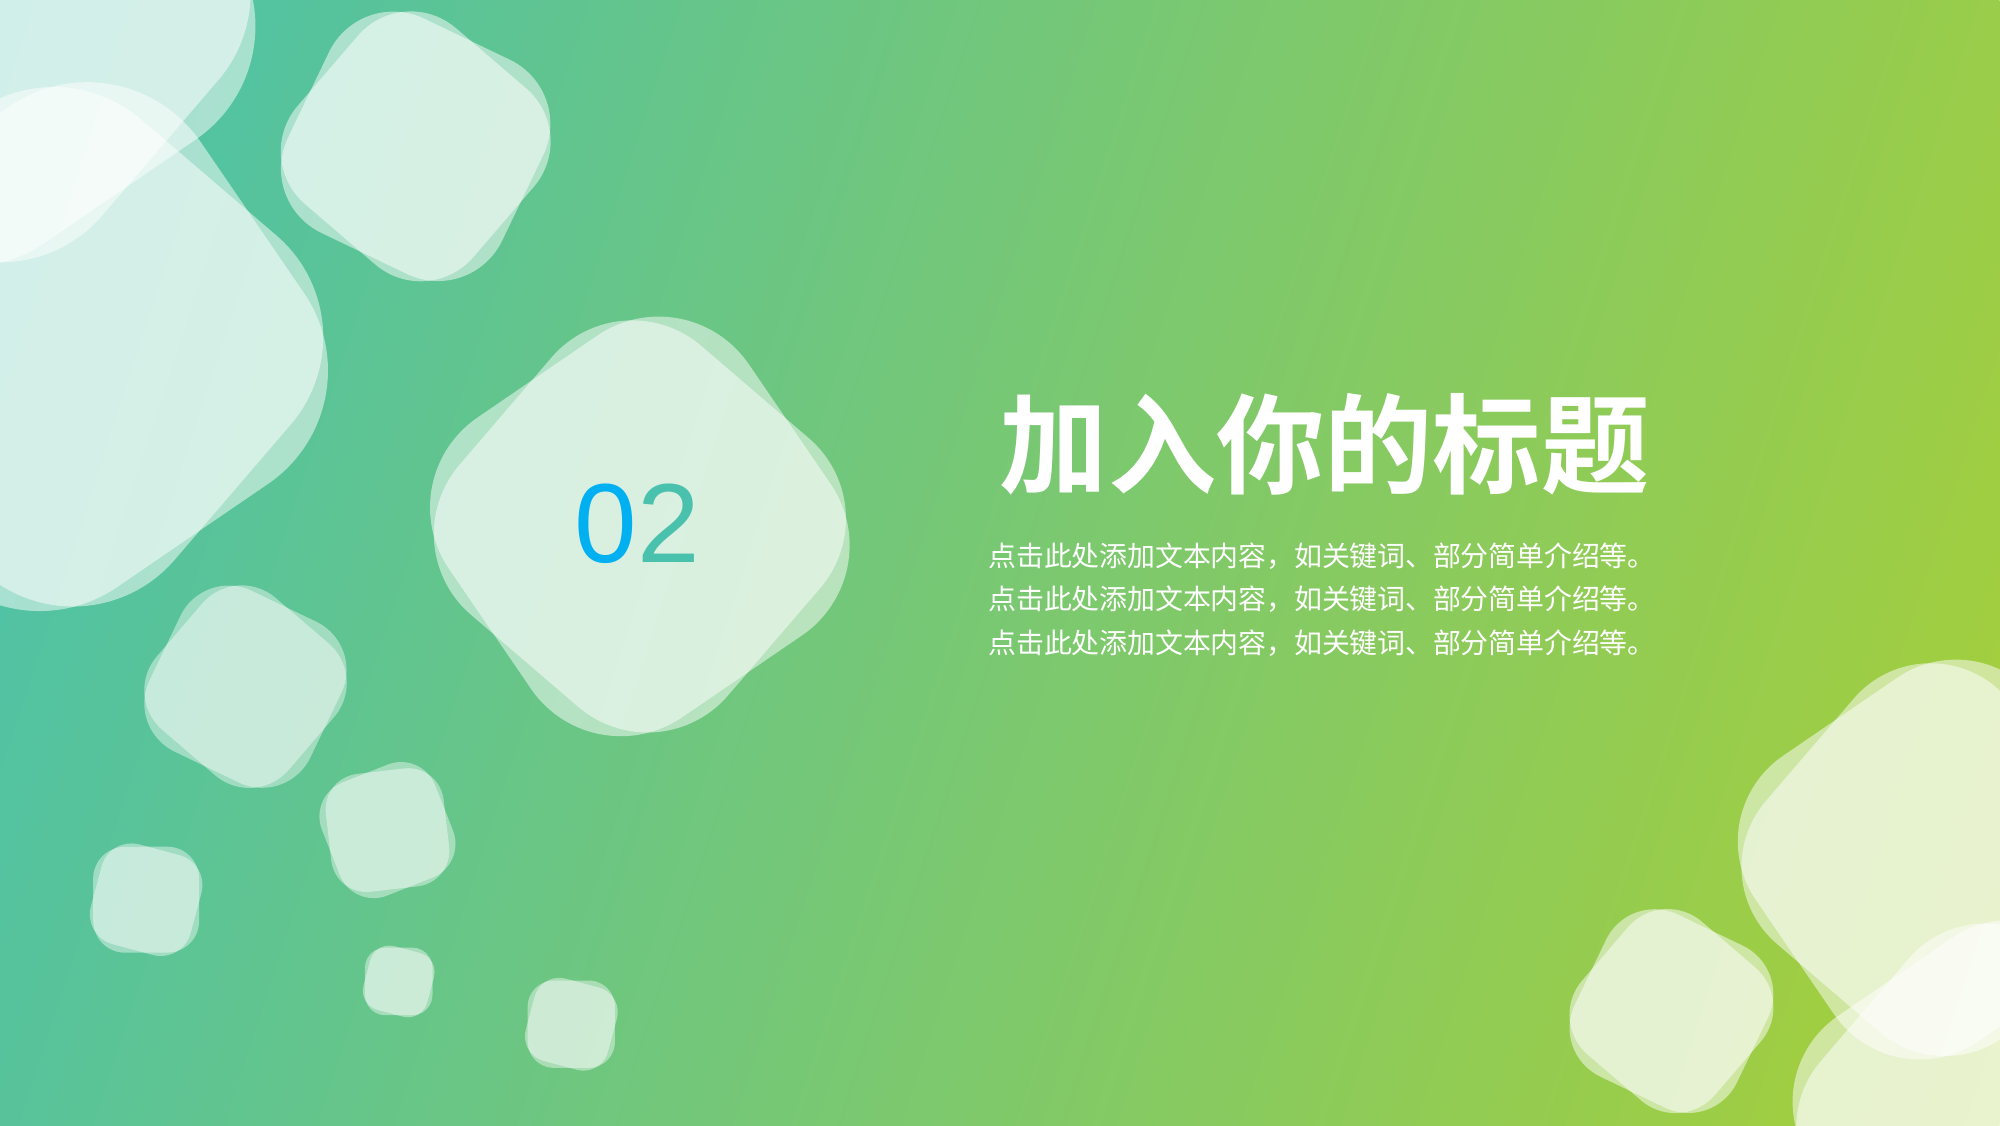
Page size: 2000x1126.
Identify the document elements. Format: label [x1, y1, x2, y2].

text_box [0, 0, 616, 1069]
text_box [340, 344, 934, 709]
text_box [1581, 686, 2000, 1126]
text_box [968, 369, 1682, 668]
text_box [0, 0, 2000, 1126]
